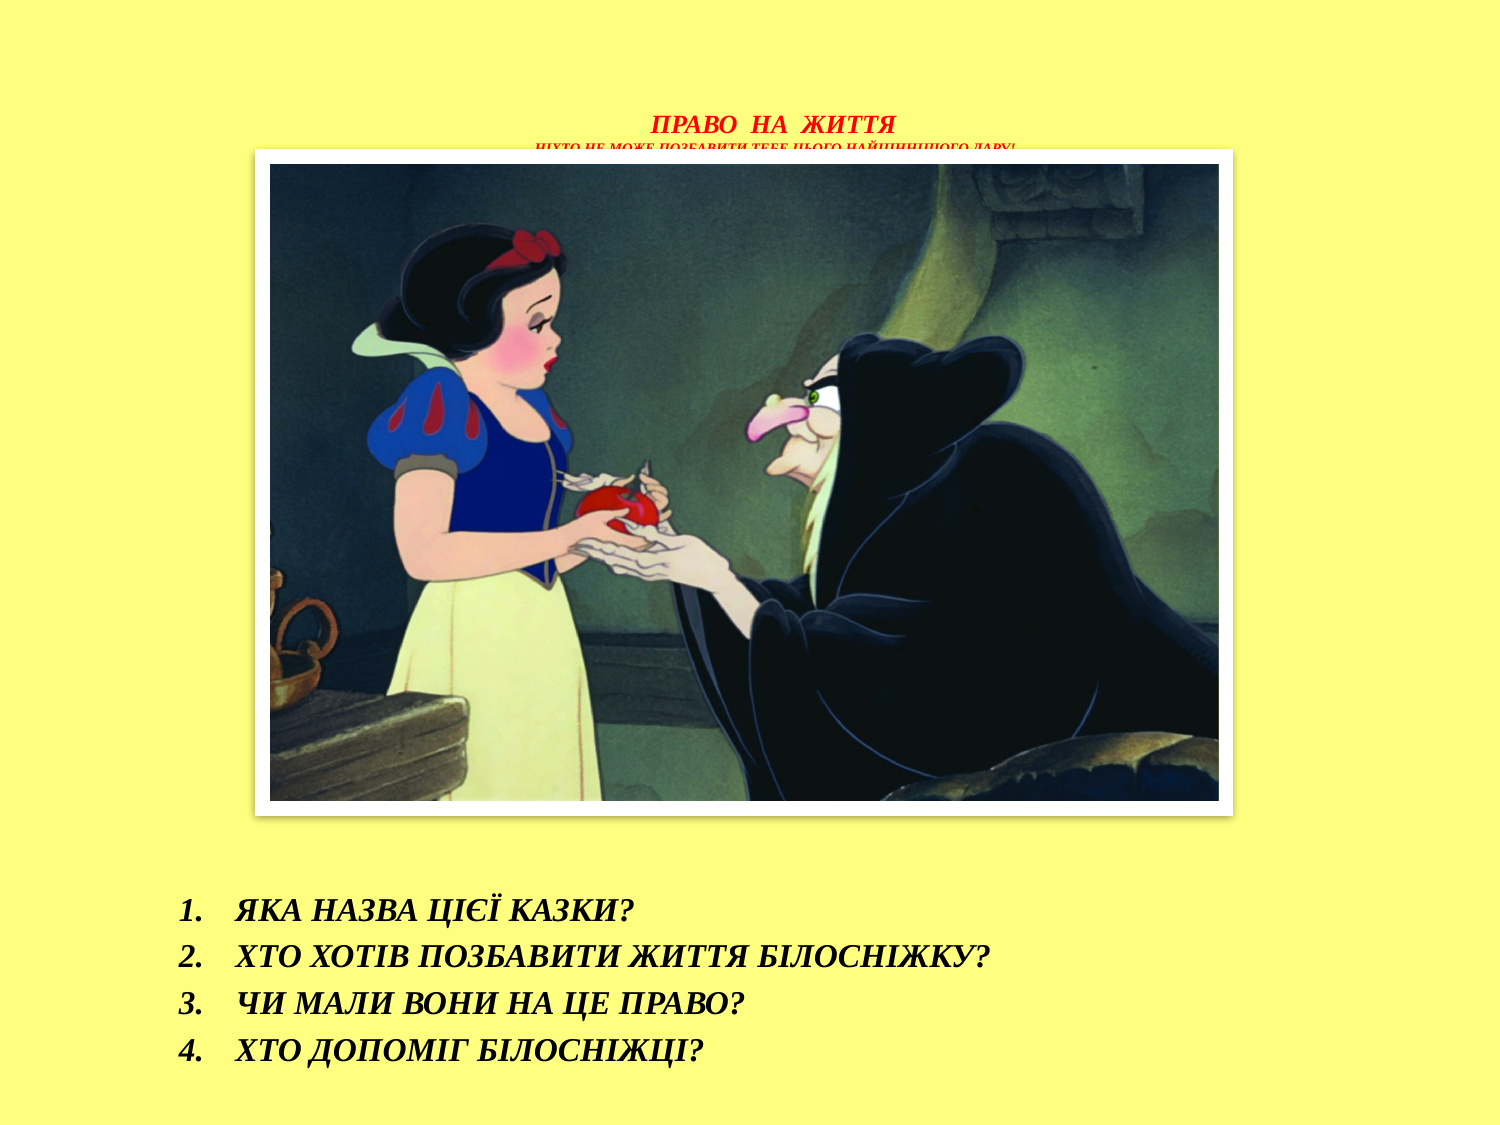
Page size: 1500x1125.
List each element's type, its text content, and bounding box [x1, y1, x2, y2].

title ПРАВО НА ЖИТТЯ НІХТО НЕ МОЖЕ ПОЗБАВИТИ ТЕБЕ ЦЬОГО НАЙЦІННІШОГО ДАРУ! [70, 35, 1477, 164]
list ЯКА НАЗВА ЦІЄЇ КАЗКИ? ХТО ХОТІВ ПОЗБАВИТИ ЖИТТЯ БІЛОСНІЖКУ? ЧИ МАЛИ ВОНИ НА ЦЕ ПРАВО? ХТО ДОПОМІГ БІЛОСНІЖЦІ? [164, 880, 1313, 1055]
picture [269, 163, 1219, 802]
